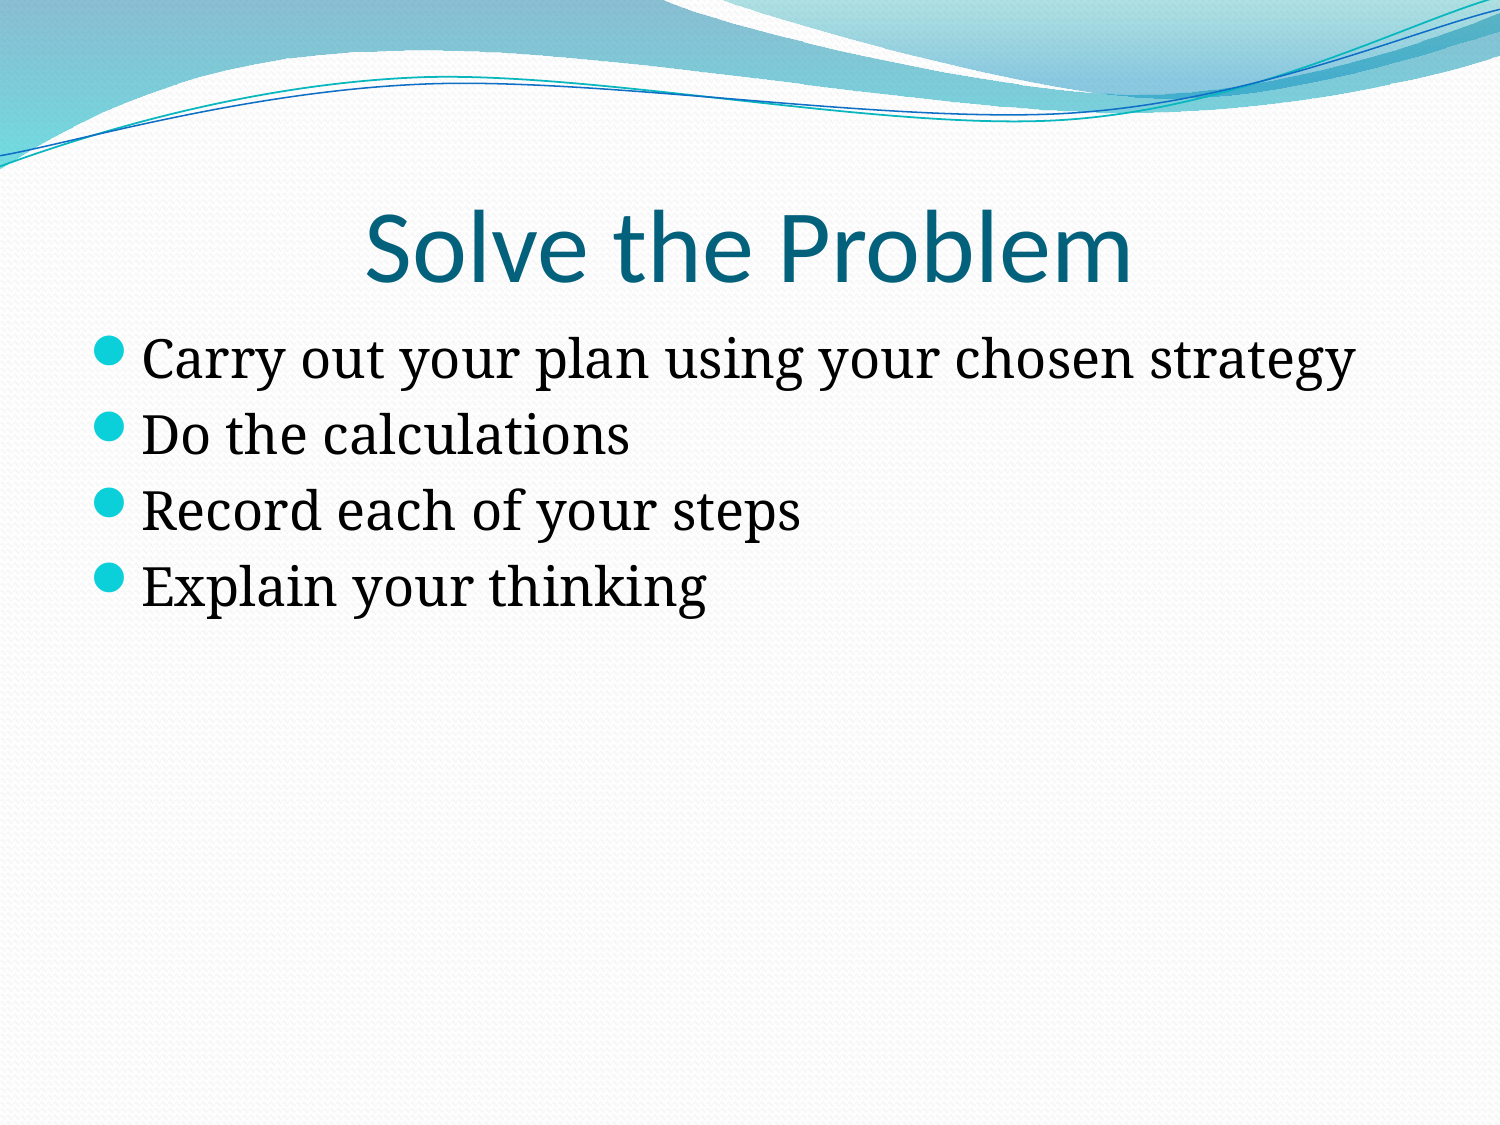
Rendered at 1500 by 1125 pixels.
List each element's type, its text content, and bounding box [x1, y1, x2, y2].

list Carry out your plan using your chosen strategy Do the calculations Record each of your steps Explain your thinking [75, 317, 1425, 1038]
title Solve the Problem [75, 115, 1425, 303]
